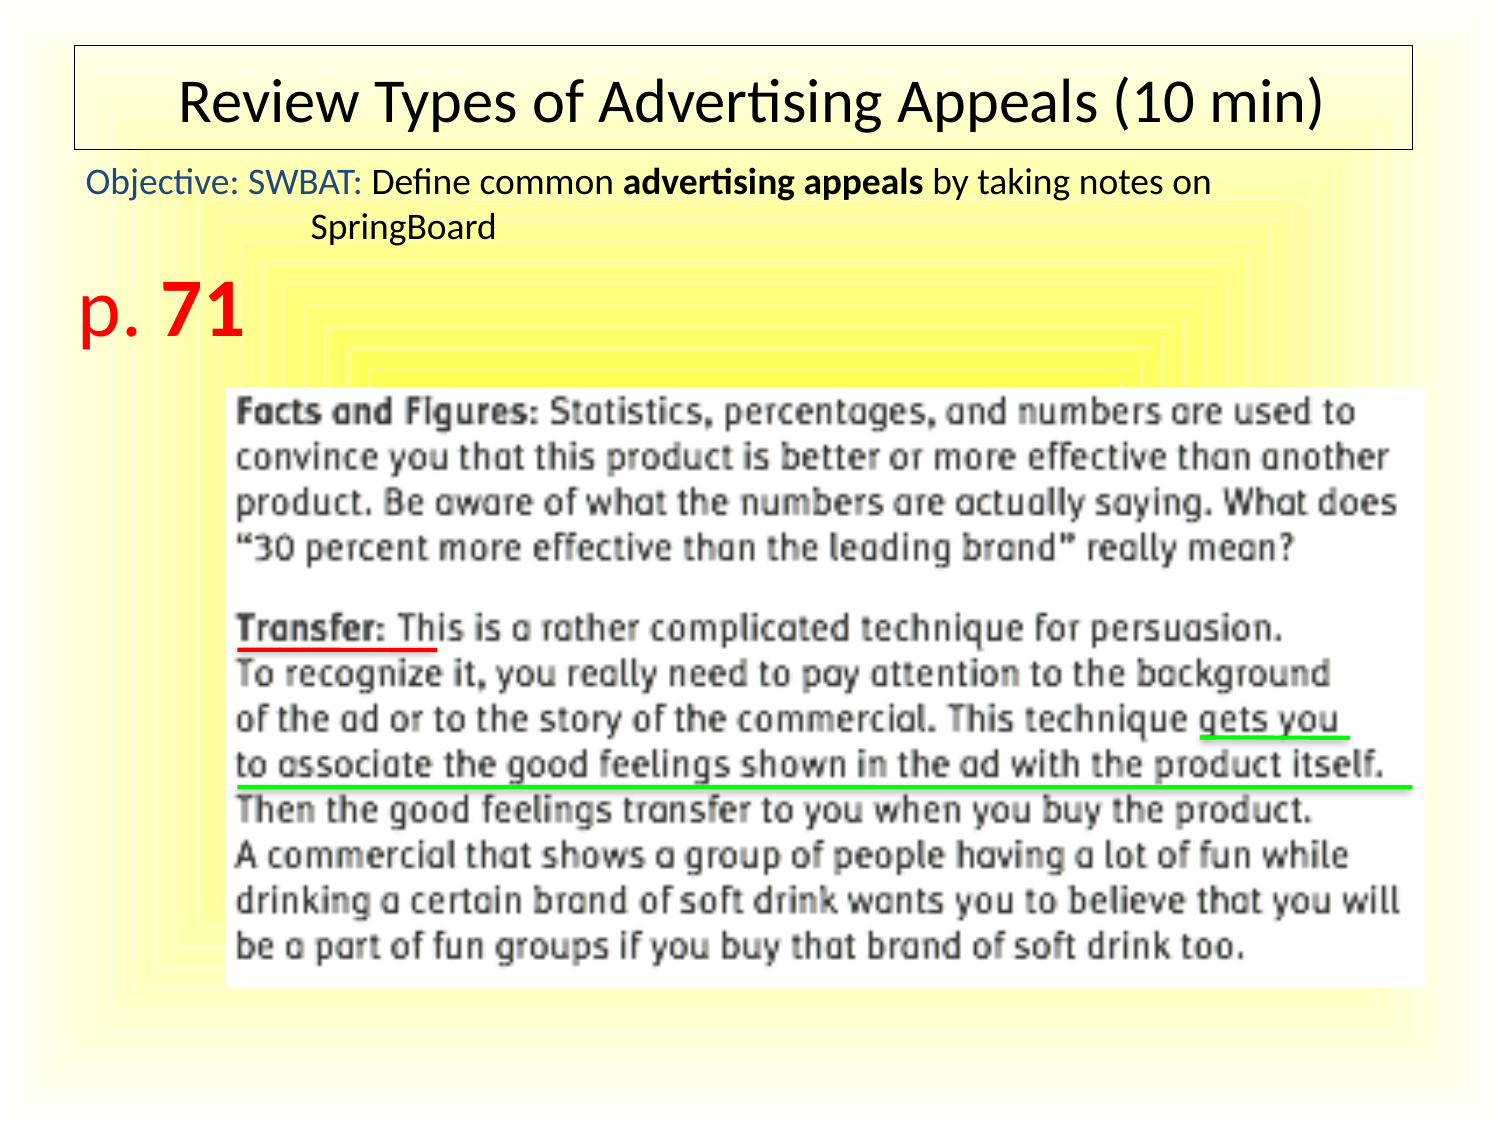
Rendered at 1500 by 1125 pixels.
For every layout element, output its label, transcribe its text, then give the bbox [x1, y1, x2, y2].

text_box p. 71 [62, 245, 313, 361]
picture [224, 387, 1426, 988]
text_box Review Types of Advertising Appeals (10 min) [74, 45, 1413, 149]
text_box Objective: SWBAT: Define common advertising appeals by taking notes on SpringBoard [70, 149, 1413, 255]
